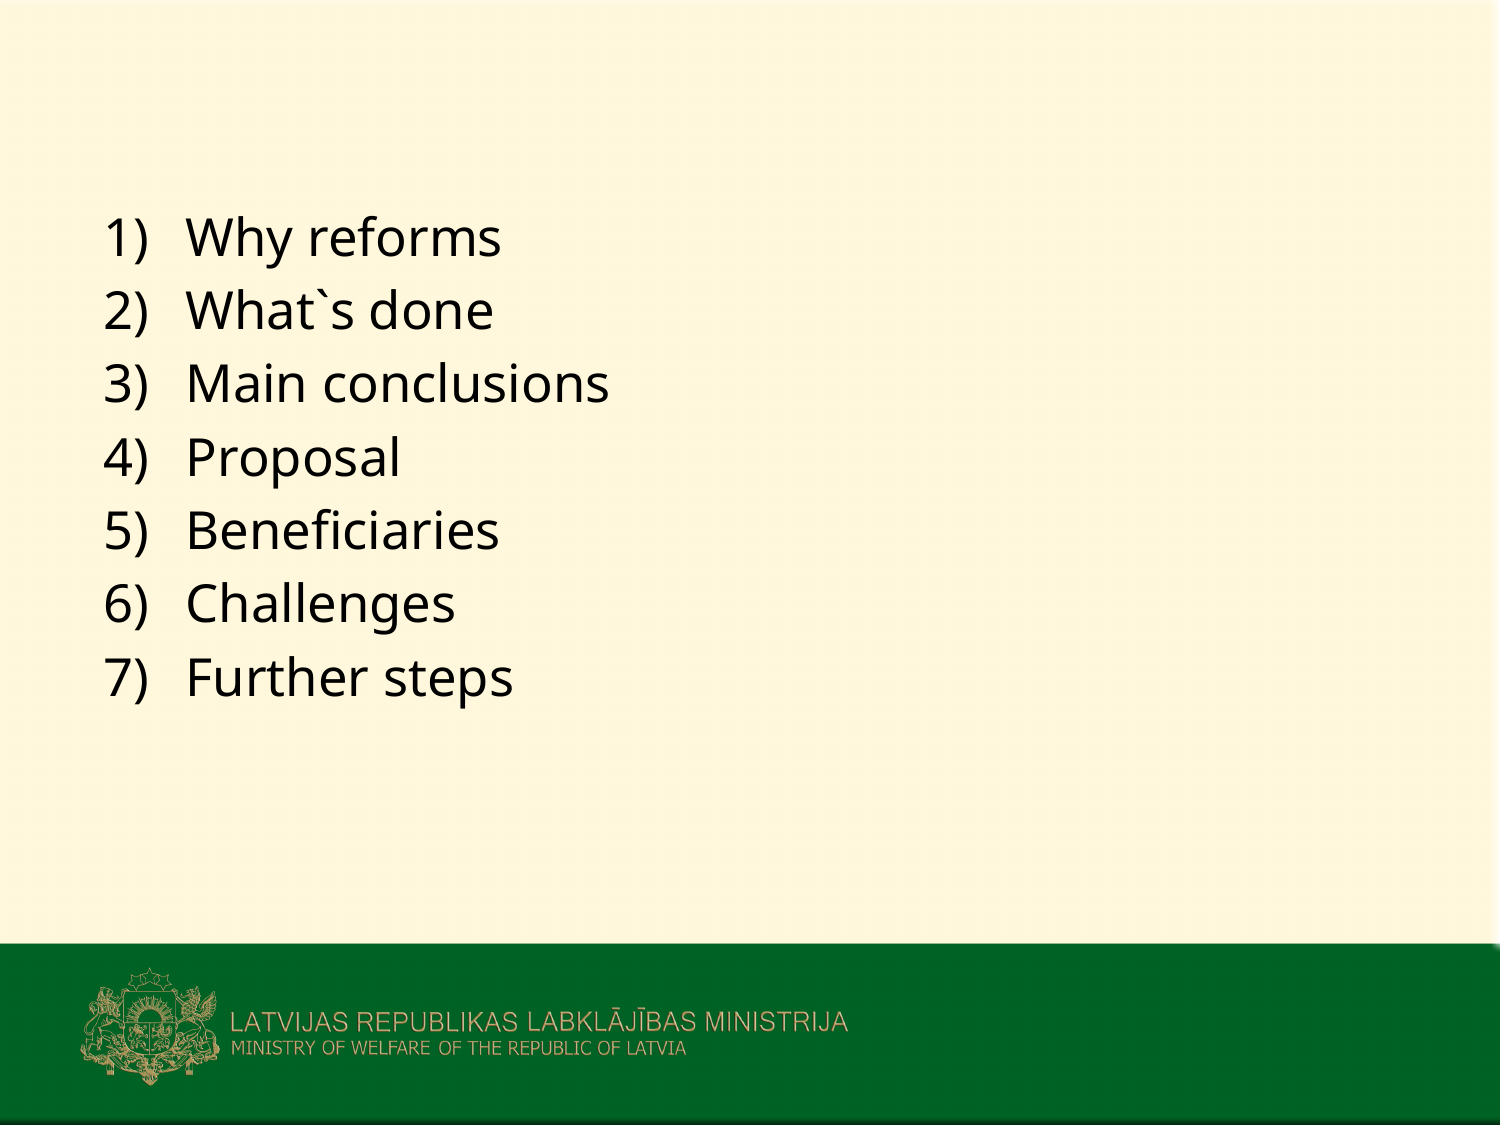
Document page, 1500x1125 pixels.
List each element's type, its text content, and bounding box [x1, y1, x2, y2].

list Why reforms What`s done Main conclusions Proposal Beneficiaries Challenges Further steps [88, 196, 1439, 716]
picture [0, 0, 1500, 1125]
